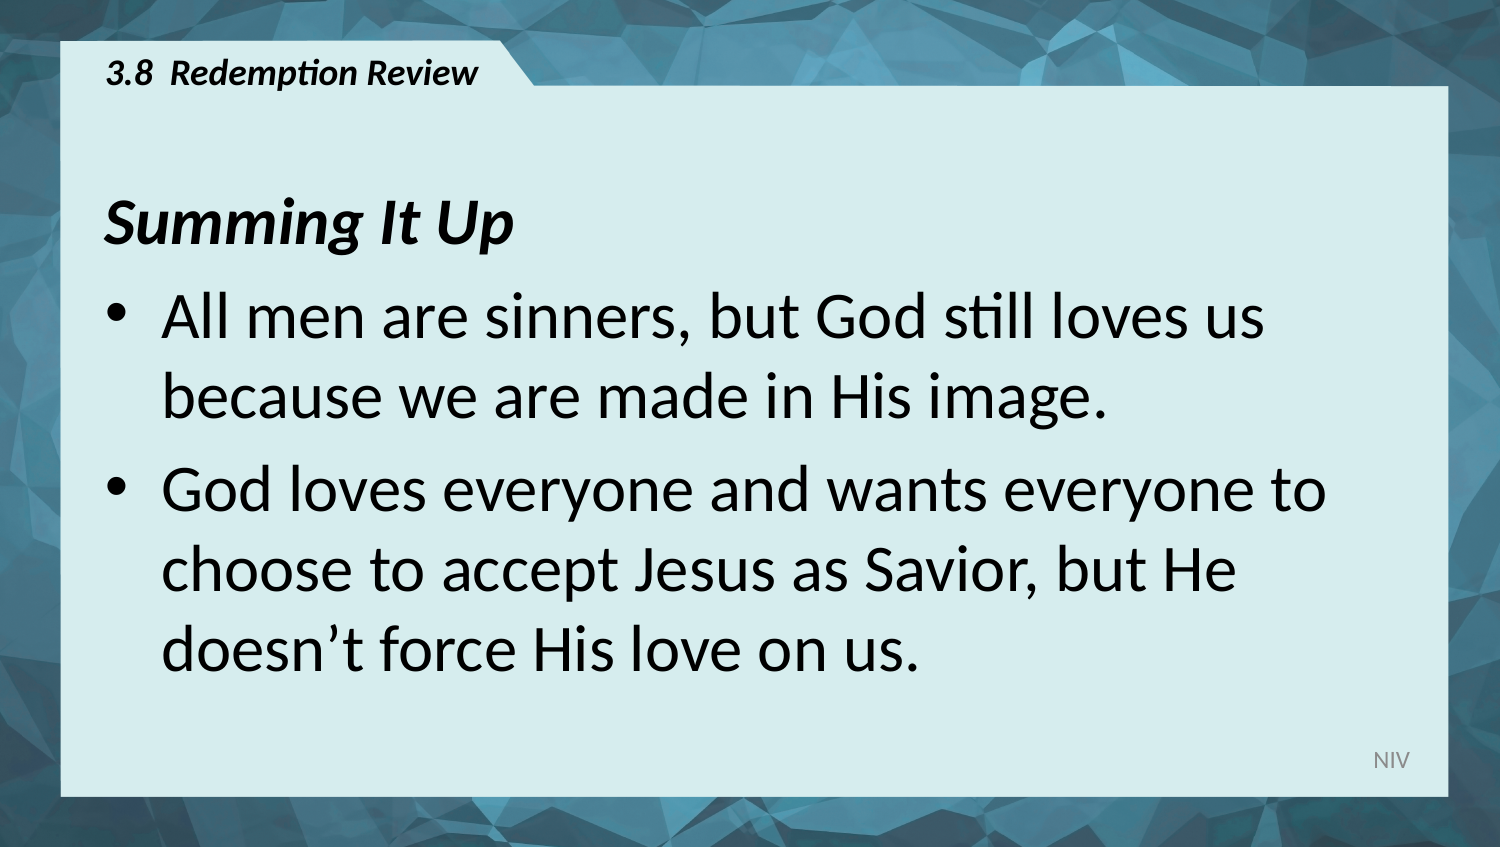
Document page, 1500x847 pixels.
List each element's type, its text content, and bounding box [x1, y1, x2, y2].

title 3.8 Redemption Review [89, 33, 1420, 108]
footer NIV [950, 736, 1425, 782]
list Summing It Up All men are sinners, but God still loves us because we are made in His image. God loves everyone and wants everyone to choose to accept Jesus as Savior, but He doesn’t force His love on us. [89, 141, 1403, 722]
picture [0, 0, 1500, 847]
